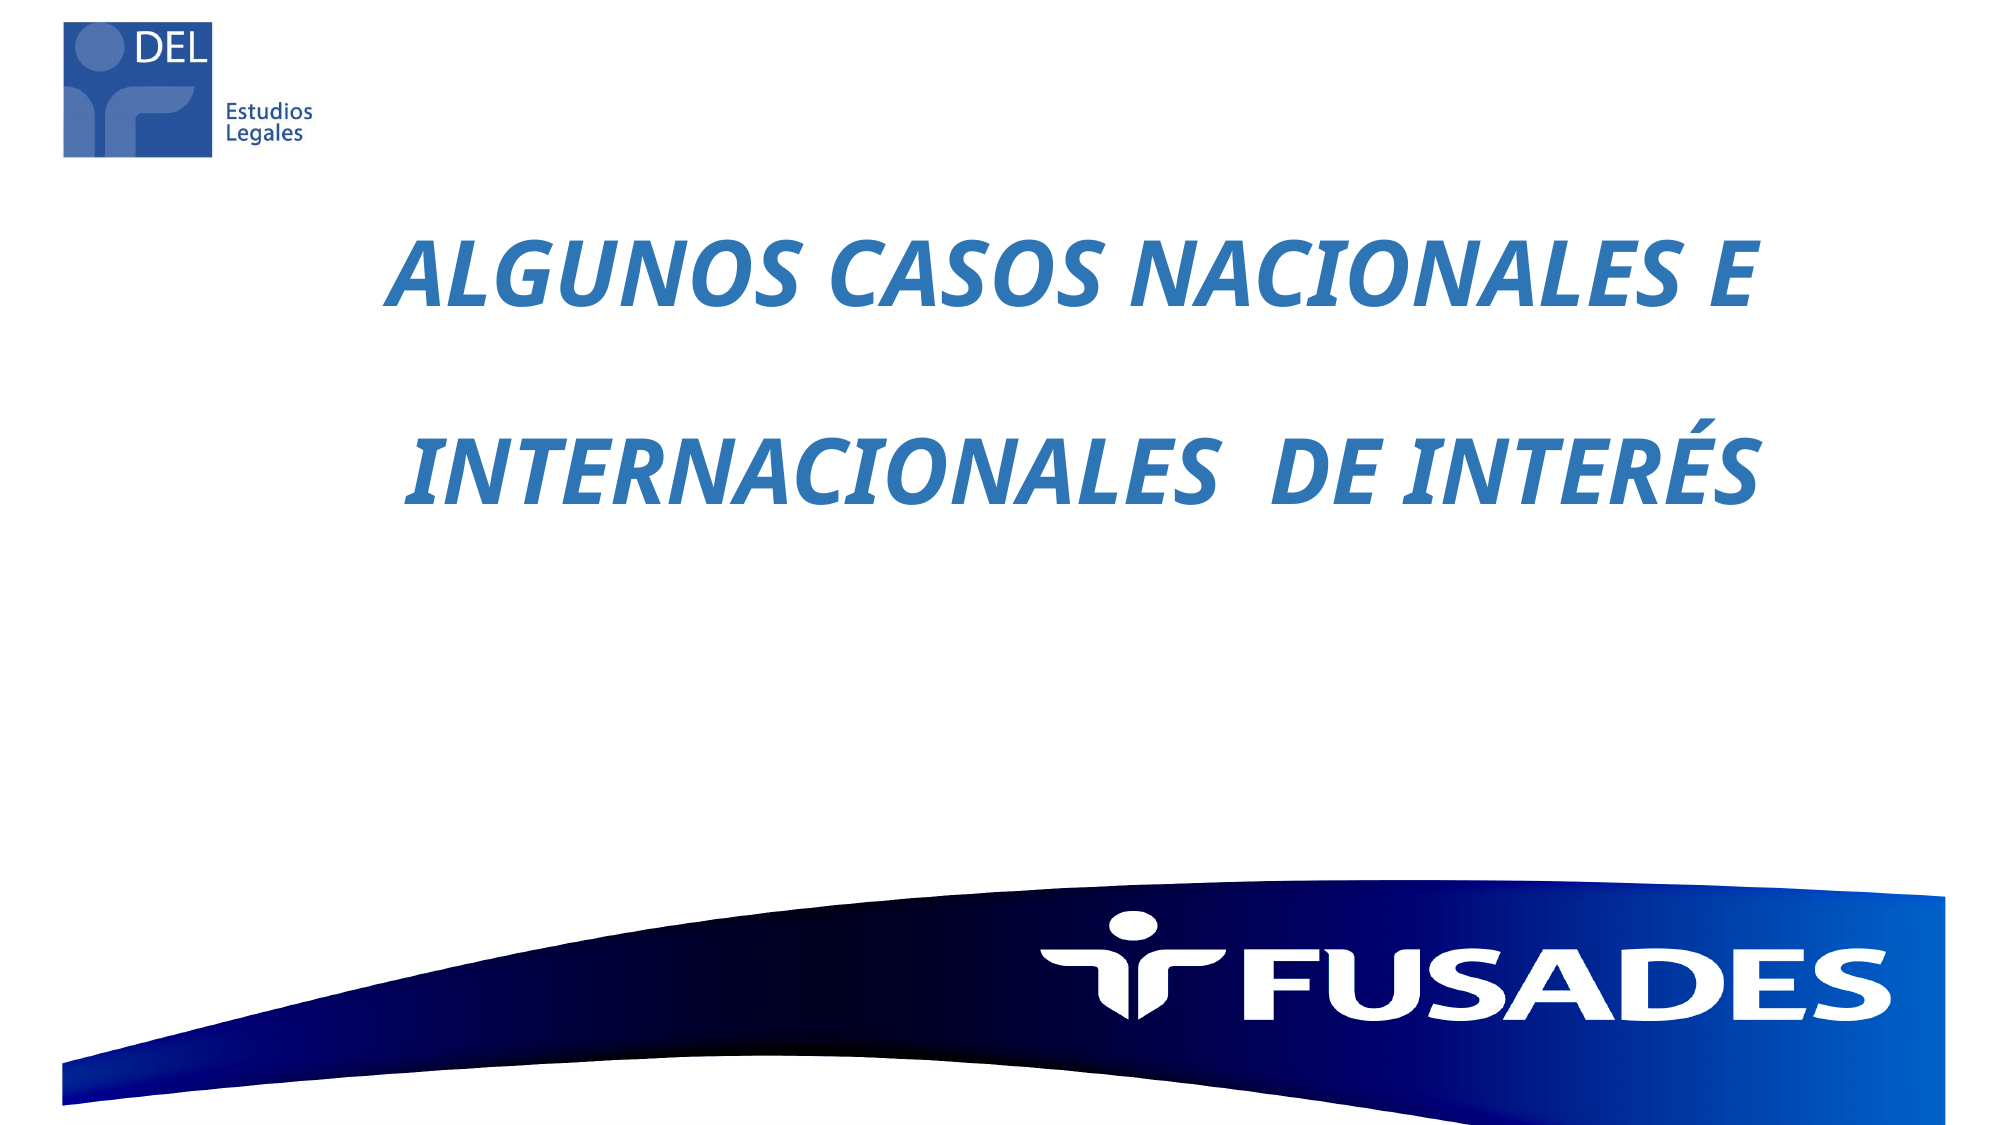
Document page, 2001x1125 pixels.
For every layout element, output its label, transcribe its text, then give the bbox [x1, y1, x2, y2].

title ALGUNOS CASOS NACIONALES E INTERNACIONALES DE INTERÉS [324, 73, 1847, 705]
picture [62, 16, 325, 164]
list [62, 837, 1946, 1125]
